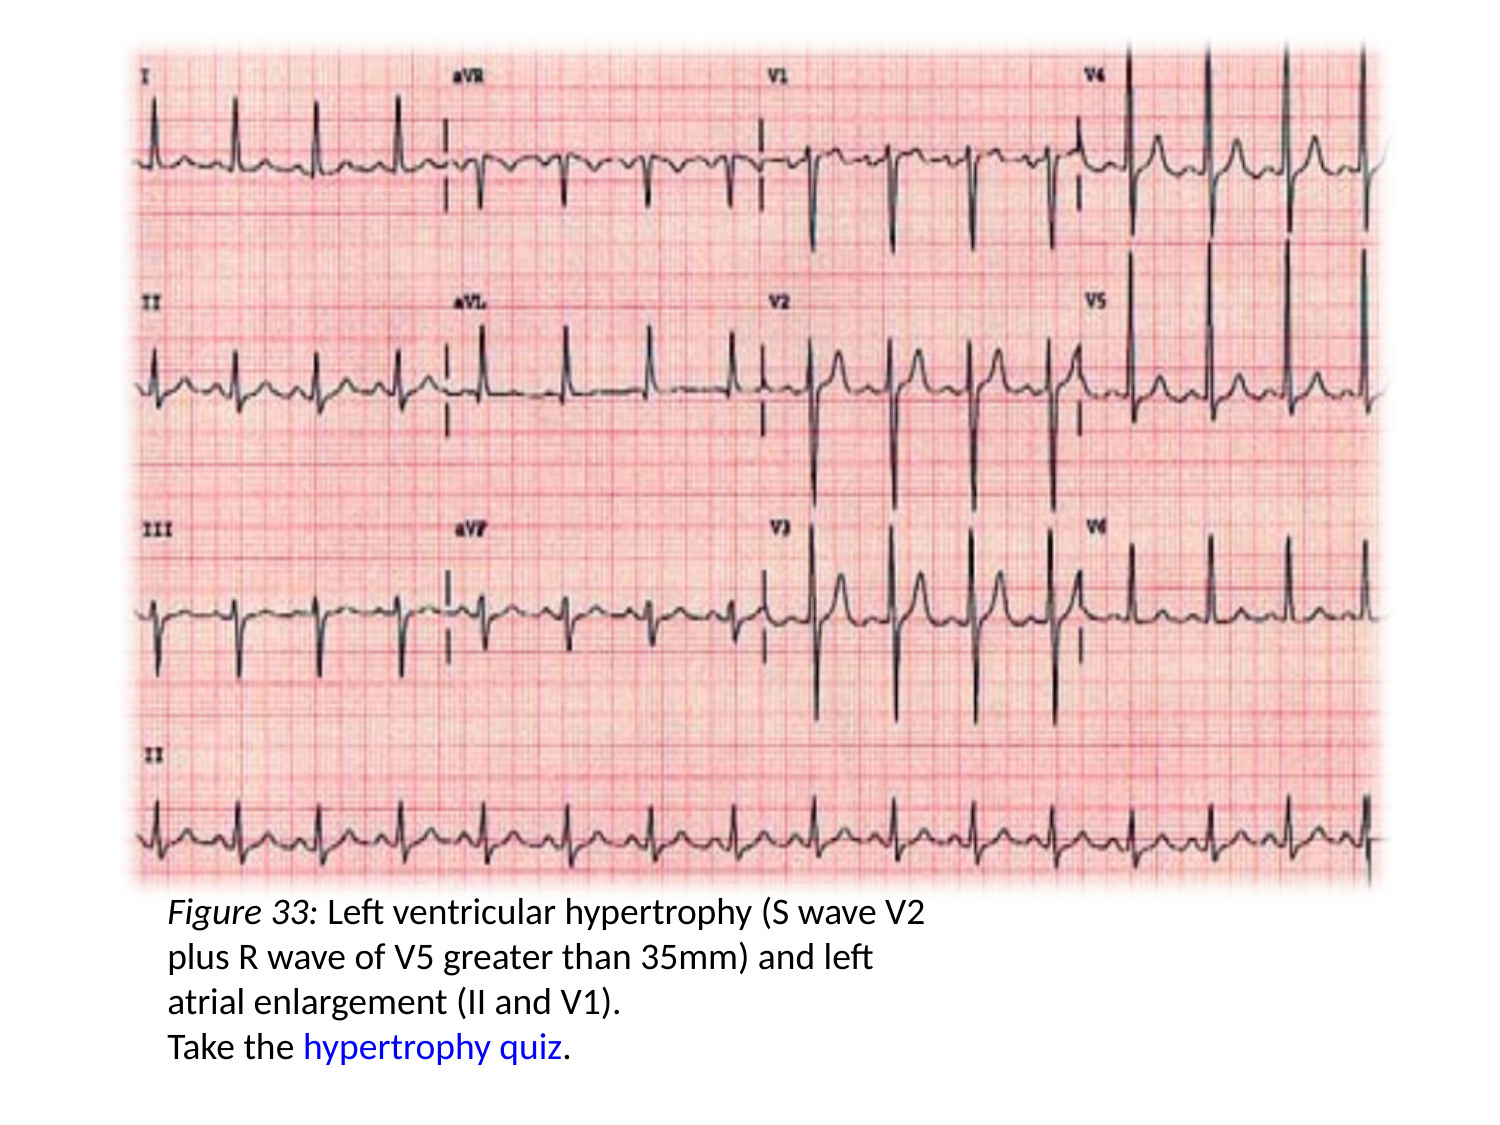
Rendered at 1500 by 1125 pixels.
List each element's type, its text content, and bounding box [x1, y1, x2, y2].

text_box Figure 33: Left ventricular hypertrophy (S wave V2 plus R wave of V5 greater than 35mm) and left atrial enlargement (II and V1). Take the hypertrophy quiz. [152, 910, 950, 1075]
picture [116, 34, 1395, 903]
